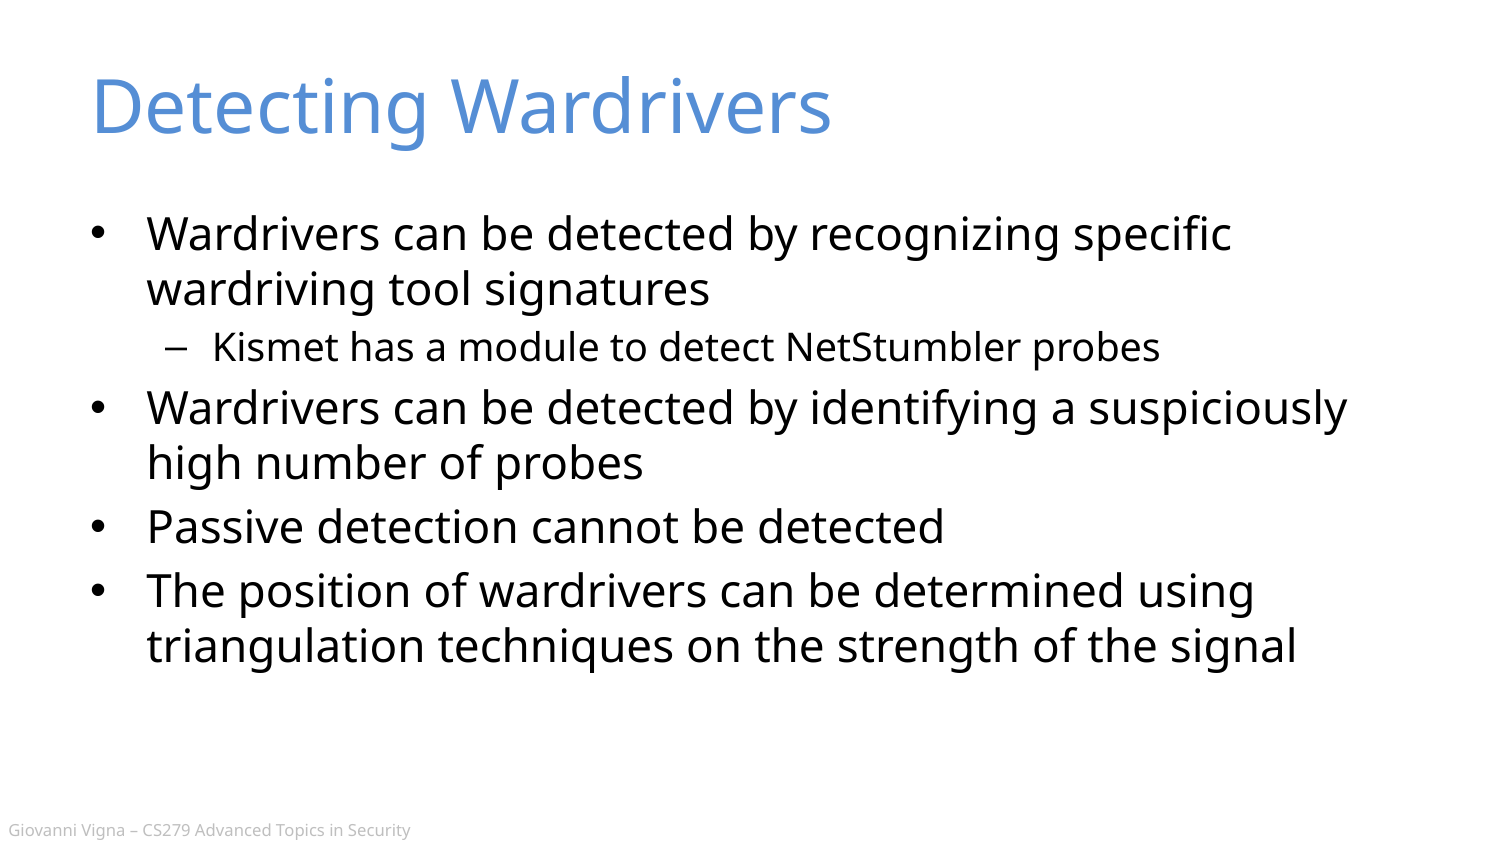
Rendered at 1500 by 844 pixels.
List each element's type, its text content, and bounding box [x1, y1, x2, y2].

title Detecting Wardrivers [75, 33, 1425, 175]
list Wardrivers can be detected by recognizing specific wardriving tool signatures Kismet has a module to detect NetStumbler probes Wardrivers can be detected by identifying a suspiciously high number of probes Passive detection cannot be detected The position of wardrivers can be determined using triangulation techniques on the strength of the signal [75, 196, 1425, 813]
